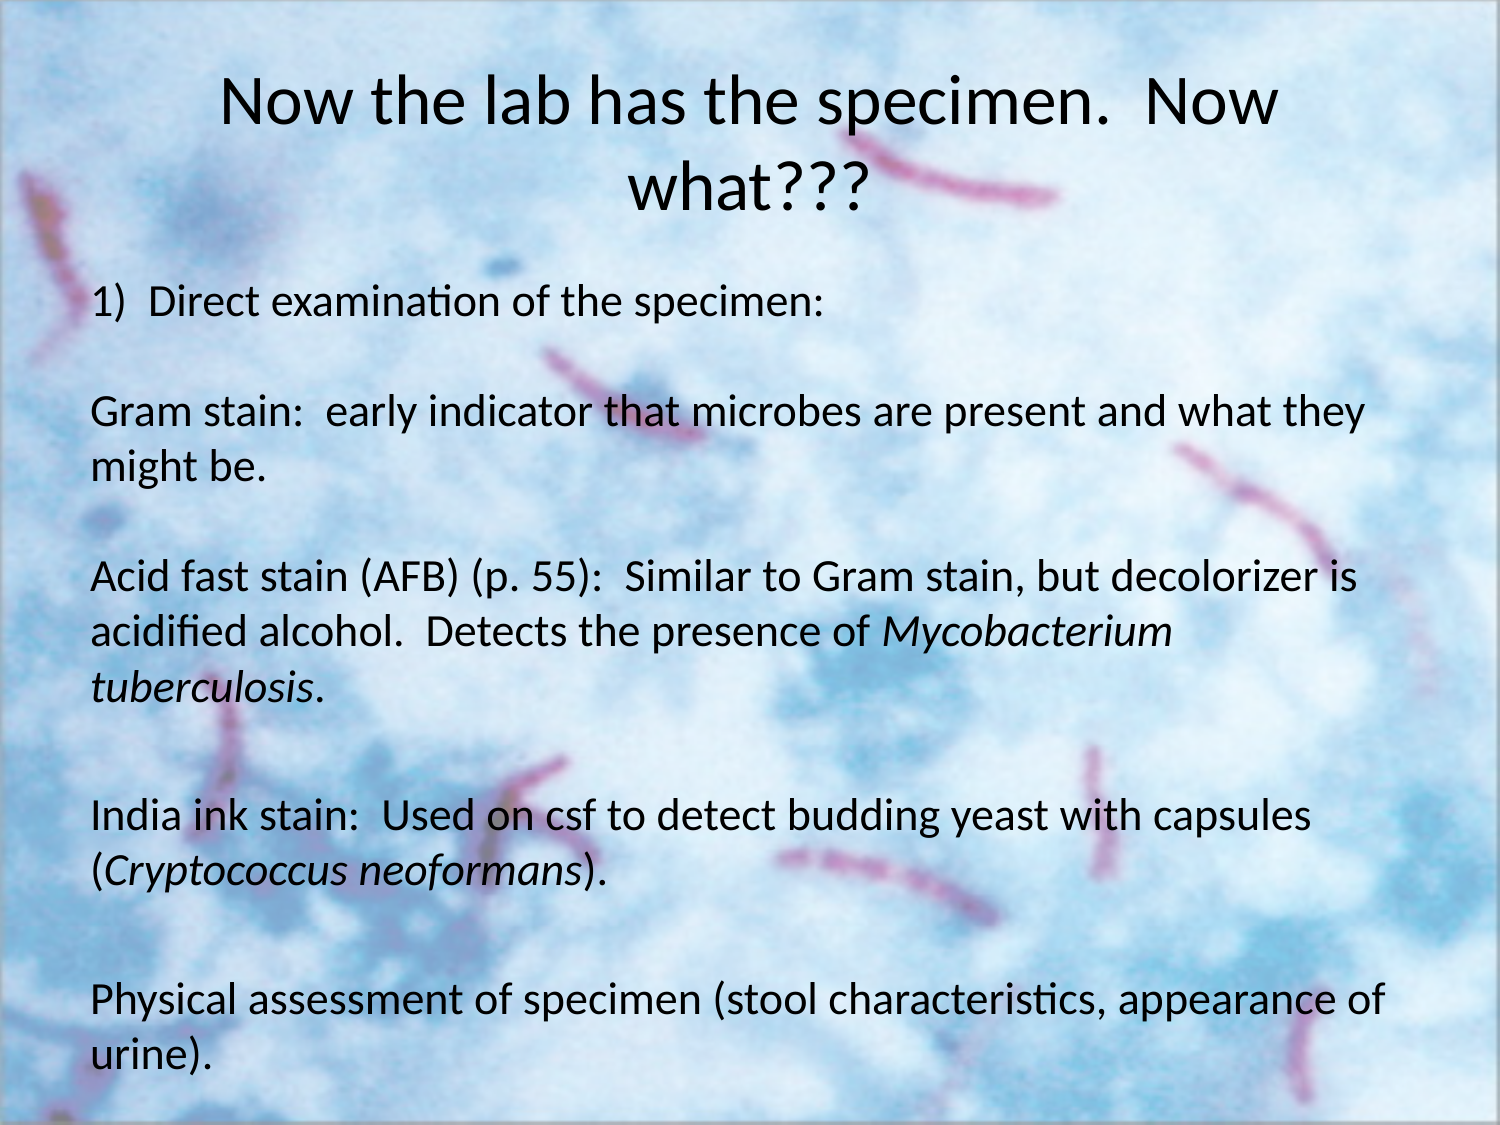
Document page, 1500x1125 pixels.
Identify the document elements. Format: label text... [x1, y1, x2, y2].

title Now the lab has the specimen. Now what??? [75, 45, 1425, 233]
list 1) Direct examination of the specimen: Gram stain: early indicator that microbes are present and what they might be. Acid fast stain (AFB) (p. 55): Similar to Gram stain, but decolorizer is acidified alcohol. Detects the presence of Mycobacterium tuberculosis. India ink stain: Used on csf to detect budding yeast with capsules (Cryptococcus neoformans). Physical assessment of specimen (stool characteristics, appearance of urine). [75, 262, 1425, 1088]
